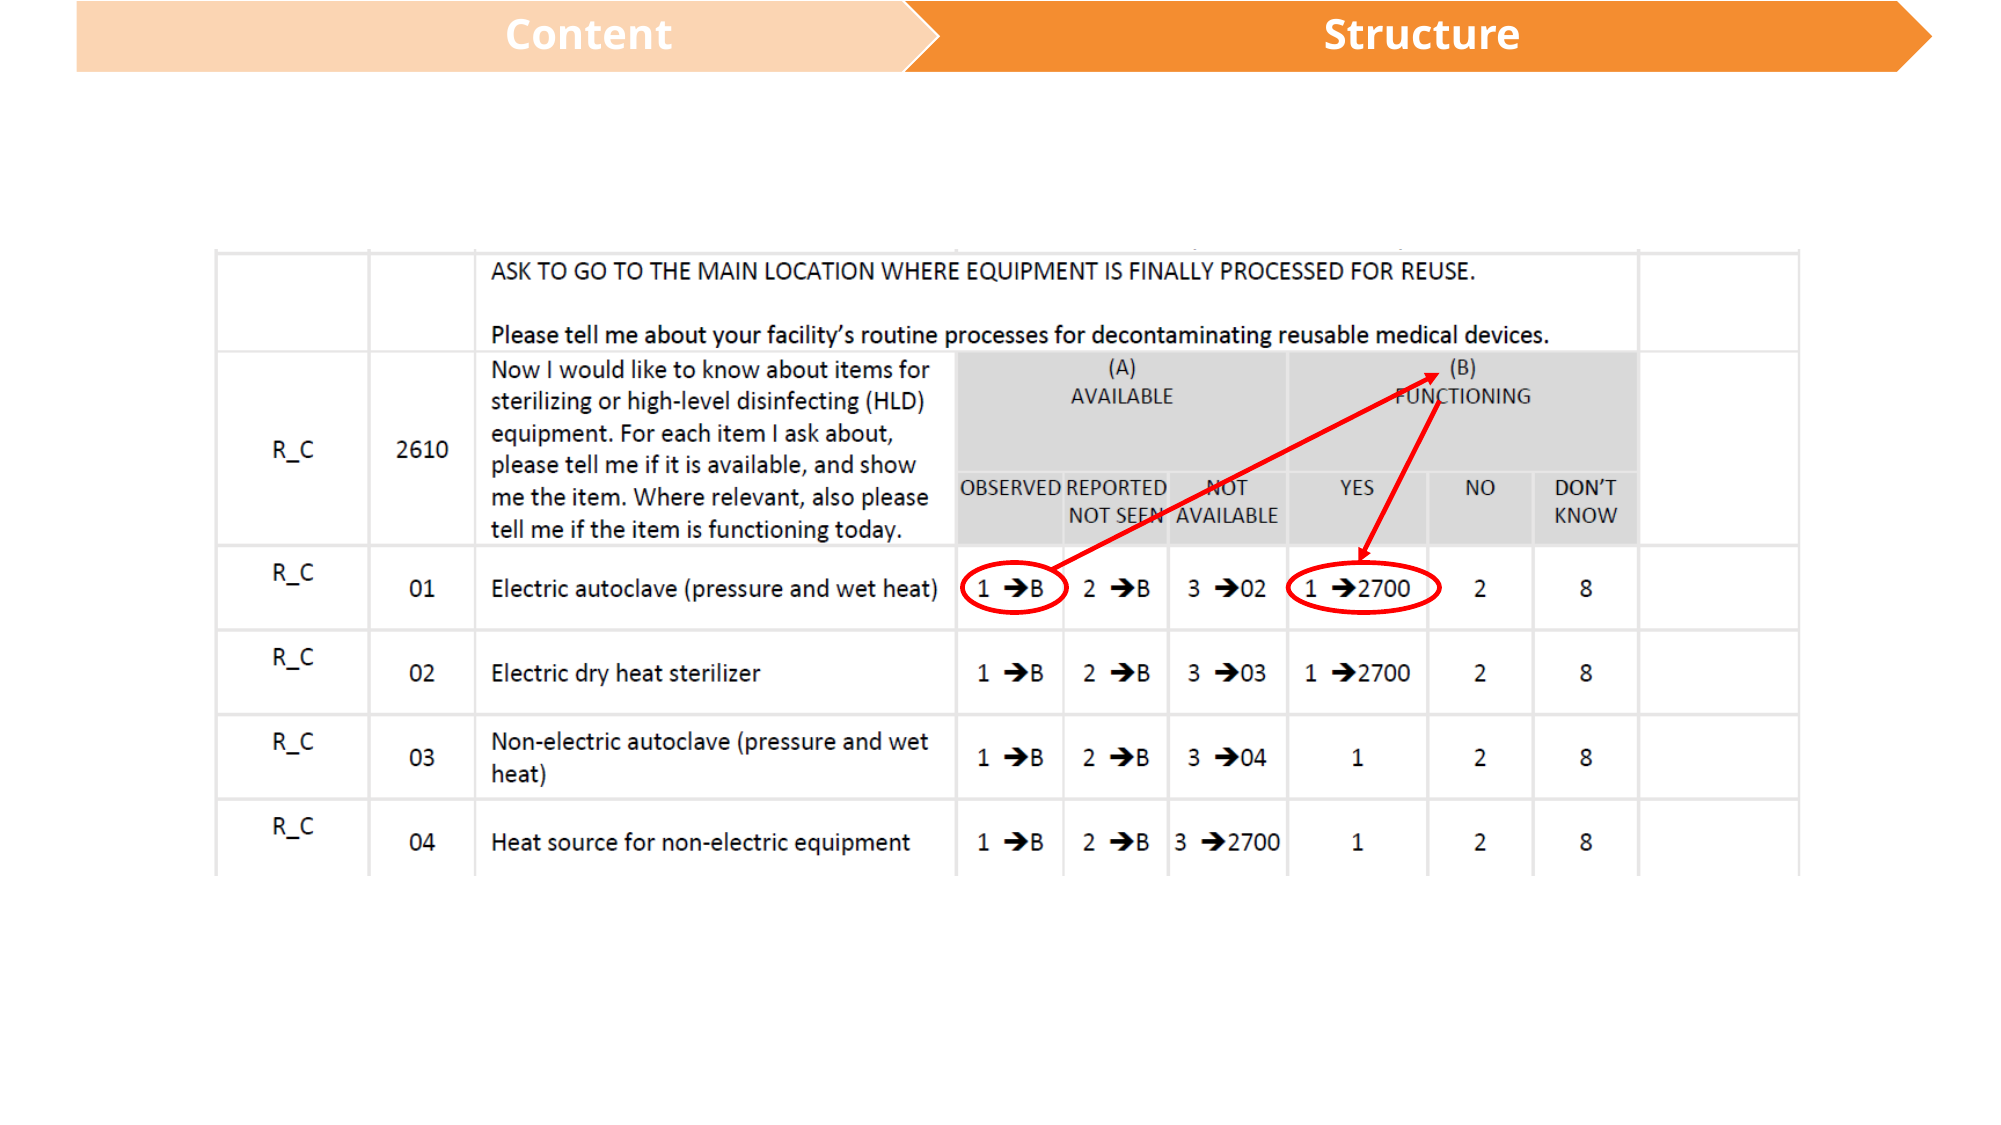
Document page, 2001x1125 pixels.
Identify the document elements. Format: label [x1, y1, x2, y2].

text_box [1358, 400, 1440, 563]
picture [177, 249, 1823, 876]
text_box [1051, 372, 1440, 570]
text_box [75, 0, 1936, 73]
